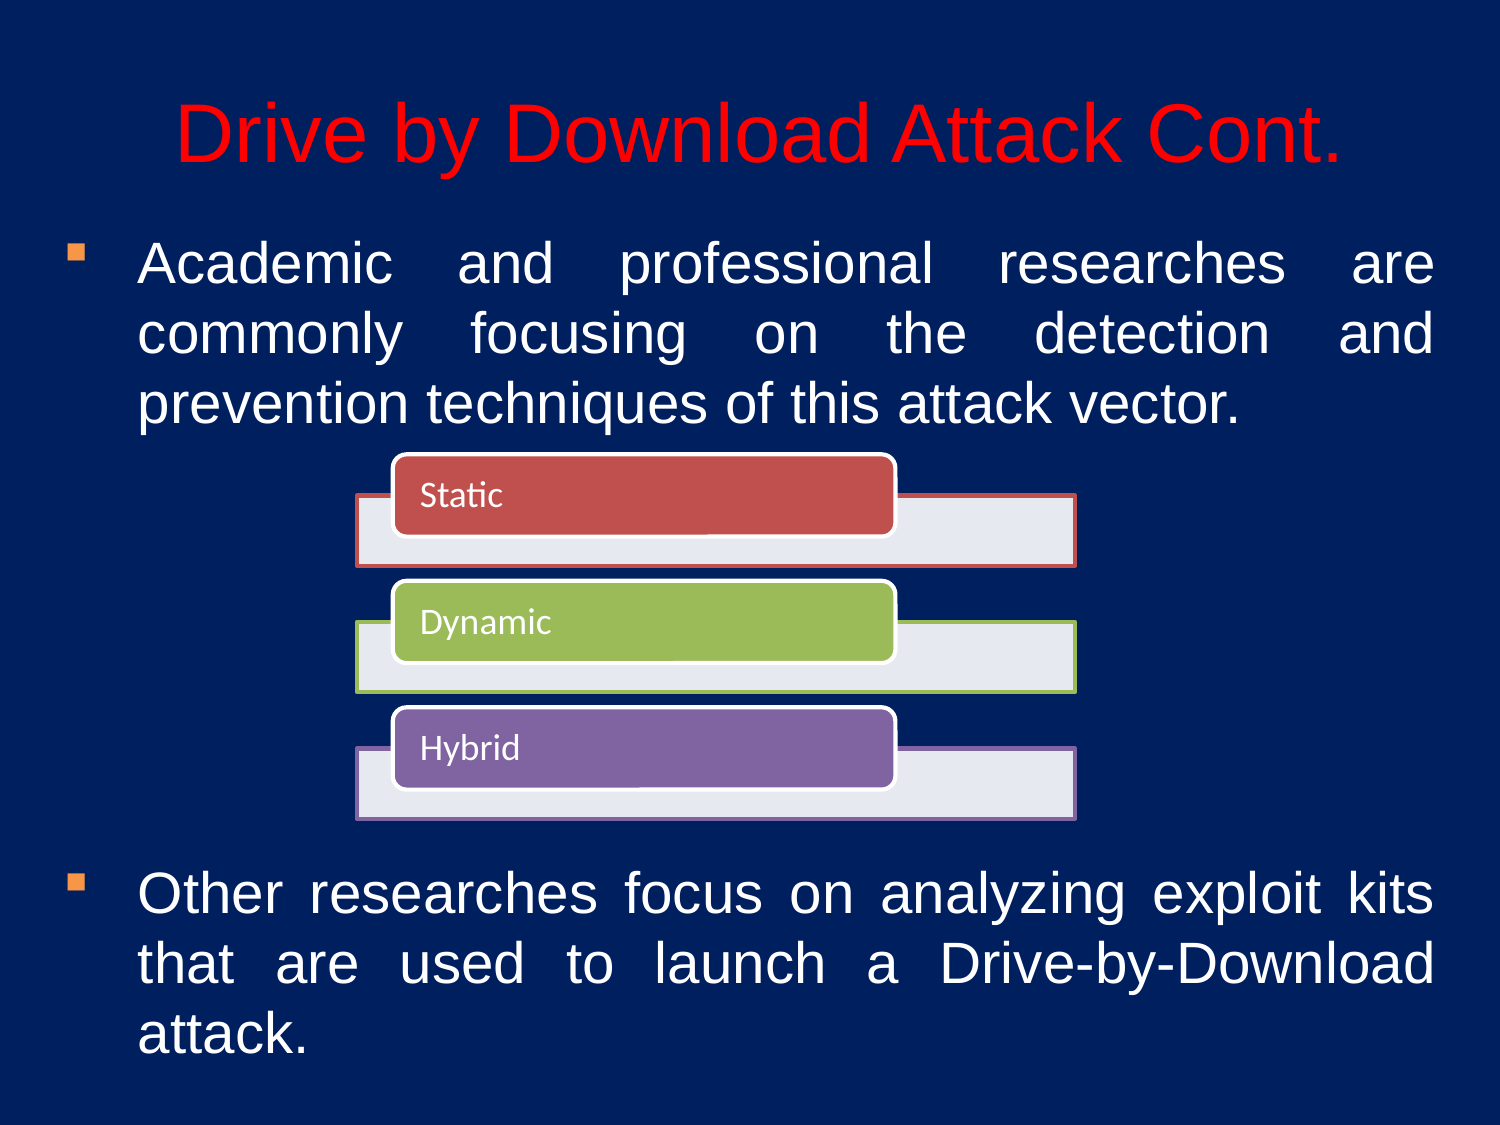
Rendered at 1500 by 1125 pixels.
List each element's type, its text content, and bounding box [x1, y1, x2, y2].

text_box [356, 447, 1076, 826]
list Academic and professional researches are commonly focusing on the detection and prevention techniques of this attack vector. Other researches focus on analyzing exploit kits that are used to launch a Drive-by-Download attack. [62, 224, 1437, 1125]
text_box Drive by Download Attack Cont. [44, 53, 1456, 179]
